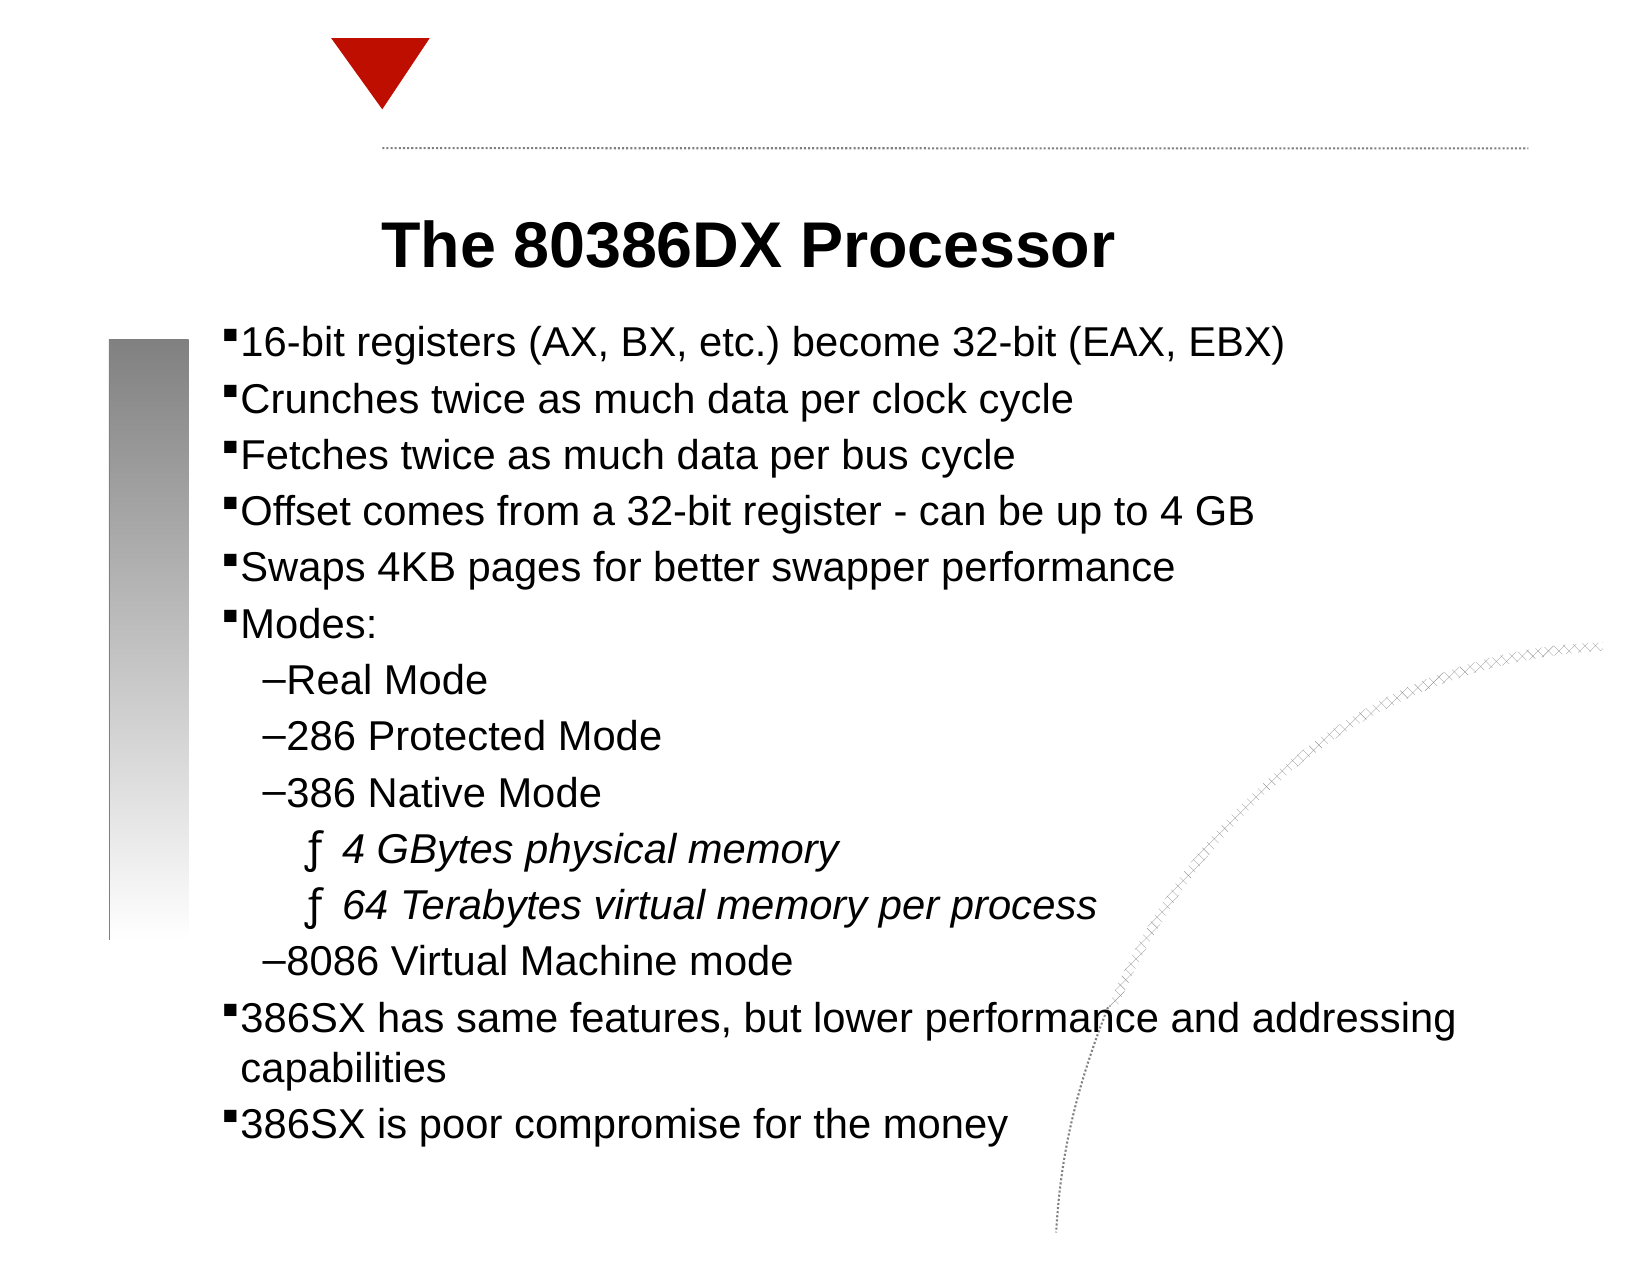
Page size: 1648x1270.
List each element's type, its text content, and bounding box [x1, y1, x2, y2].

text_box The 80386DX Processor [381, 202, 1533, 280]
text_box 16-bit registers (AX, BX, etc.) become 32-bit (EAX, EBX) Crunches twice as much data per clock cycle Fetches twice as much data per bus cycle Offset comes from a 32-bit register - can be up to 4 GB Swaps 4KB pages for better swapper performance Modes: Real Mode 286 Protected Mode 386 Native Mode 4 GBytes physical memory 64 Terabytes virtual memory per process 8086 Virtual Machine mode 386SX has same features, but lower performance and addressing capabilities 386SX is poor compromise for the money [220, 315, 1526, 1147]
